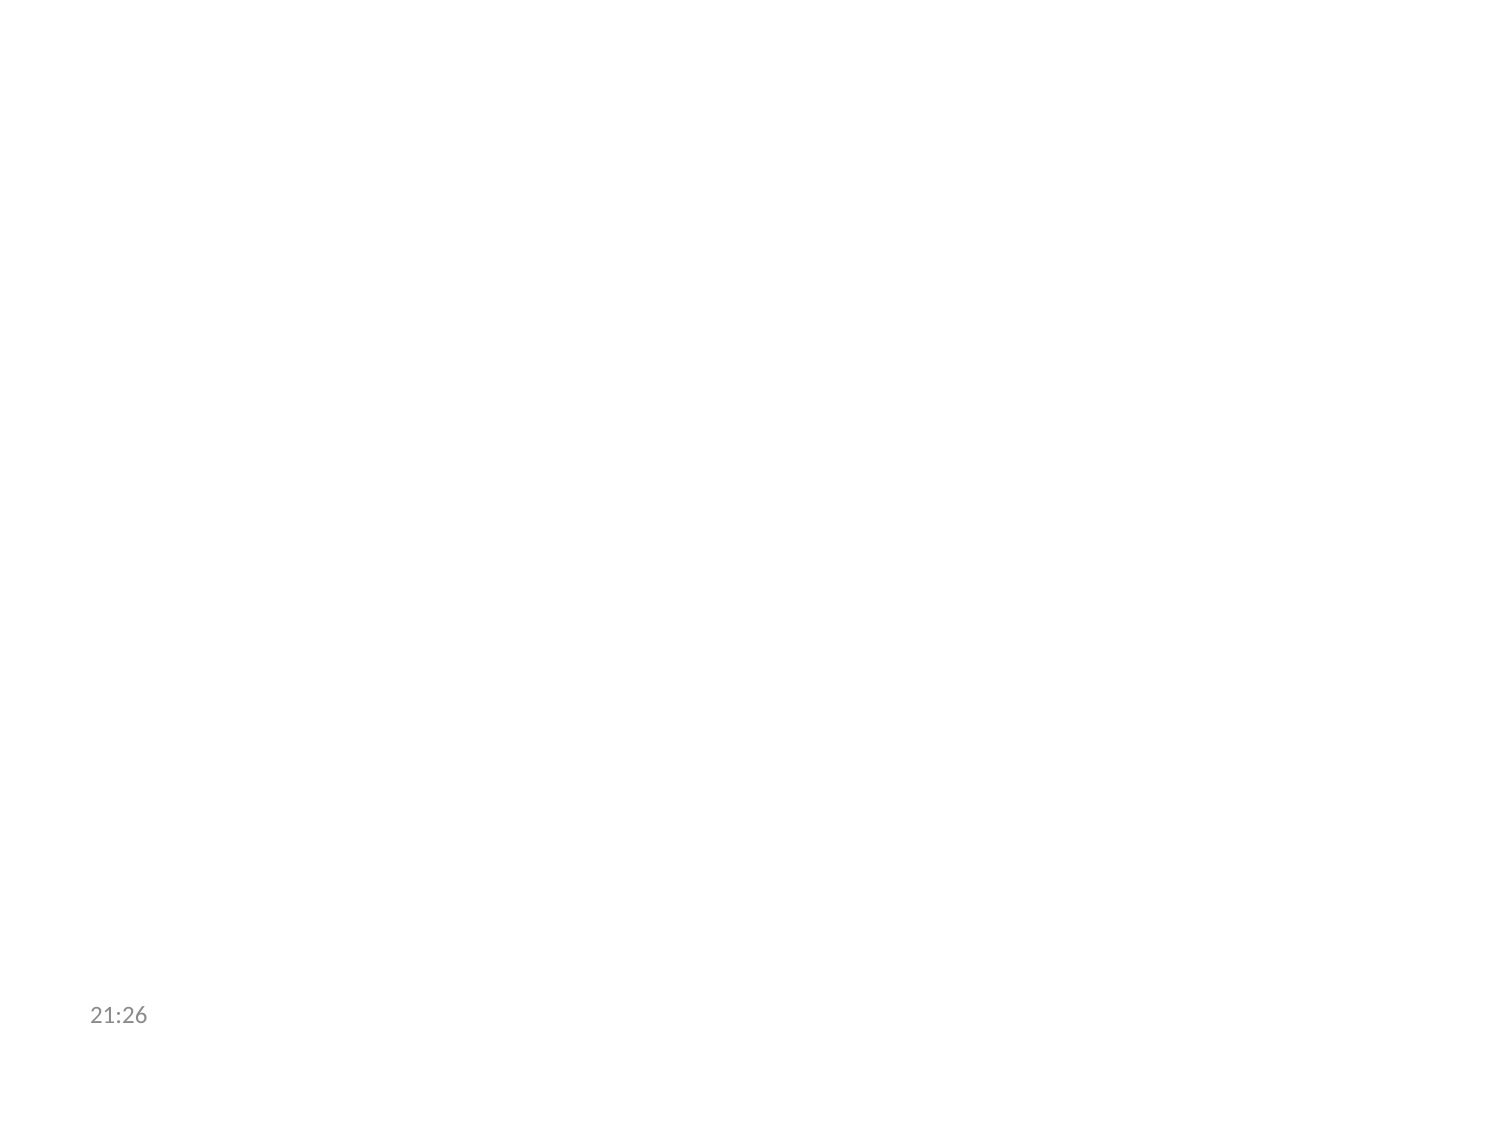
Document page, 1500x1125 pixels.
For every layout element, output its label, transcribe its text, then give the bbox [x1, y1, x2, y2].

text_box 15:35 [75, 983, 425, 1044]
